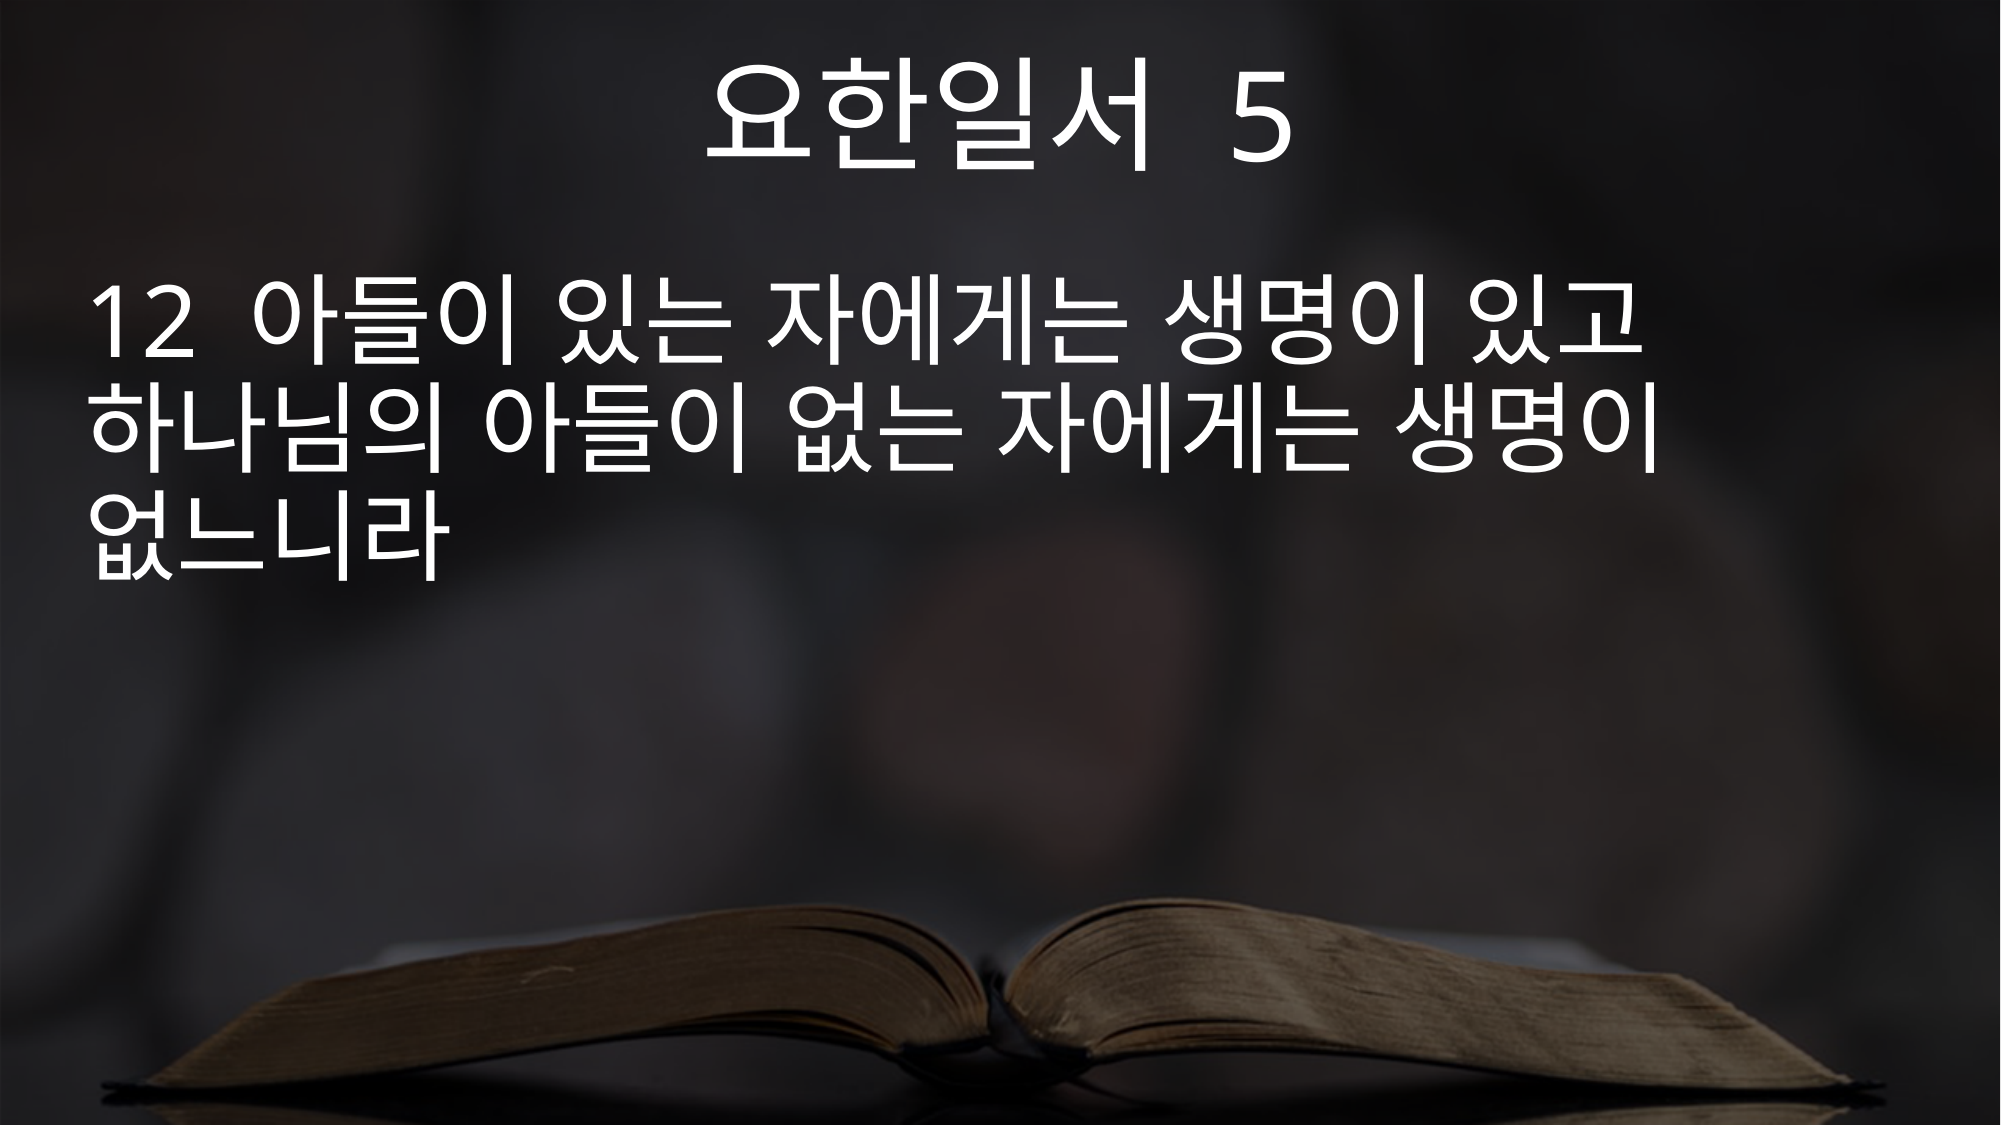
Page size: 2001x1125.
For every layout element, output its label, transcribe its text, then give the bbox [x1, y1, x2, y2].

footer 요한일서 5 [0, 32, 2000, 192]
list 12 아들이 있는 자에게는 생명이 있고 하나님의 아들이 없는 자에게는 생명이 없느니라 [69, 263, 1953, 423]
picture [0, 0, 2001, 1125]
